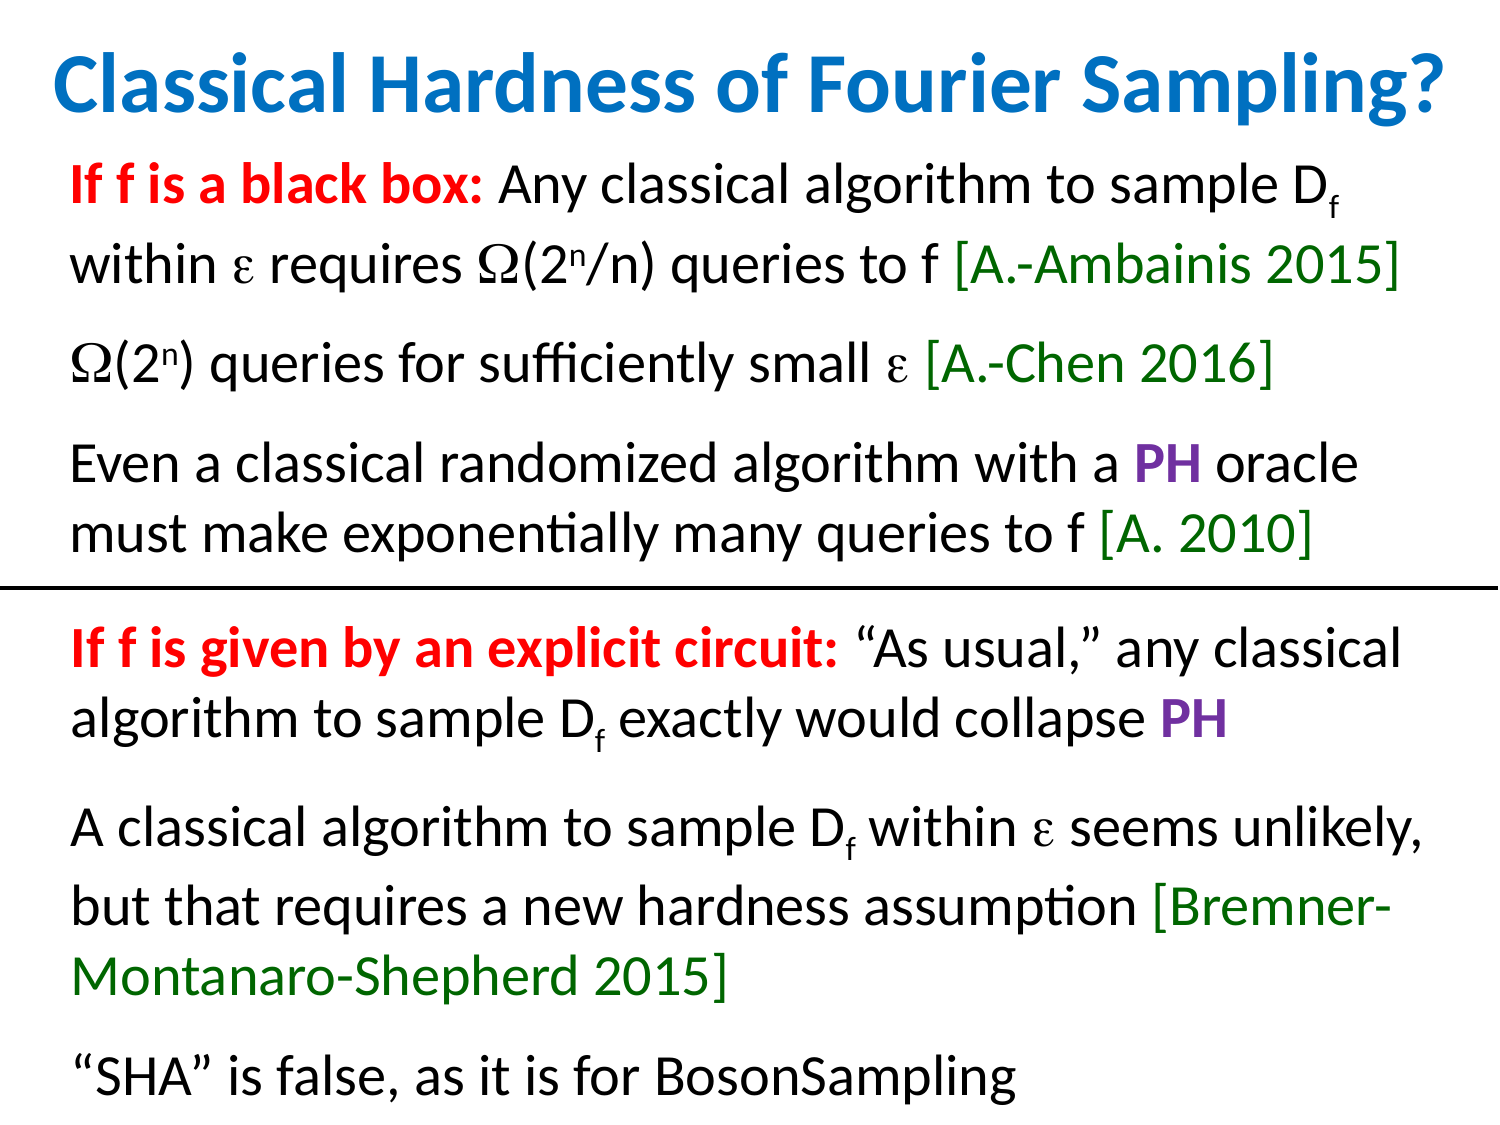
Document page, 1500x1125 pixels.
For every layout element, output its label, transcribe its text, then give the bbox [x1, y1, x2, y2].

text_box If f is a black box: Any classical algorithm to sample Df within  requires (2n/n) queries to f [A.-Ambainis 2015] (2n) queries for sufficiently small  [A.-Chen 2016] Even a classical randomized algorithm with a PH oracle must make exponentially many queries to f [A. 2010] [54, 138, 1442, 571]
text_box If f is given by an explicit circuit: “As usual,” any classical algorithm to sample Df exactly would collapse PH A classical algorithm to sample Df within  seems unlikely, but that requires a new hardness assumption [Bremner-Montanaro-Shepherd 2015] “SHA” is false, as it is for BosonSampling [56, 601, 1444, 1115]
text_box Classical Hardness of Fourier Sampling? [26, 19, 1477, 137]
